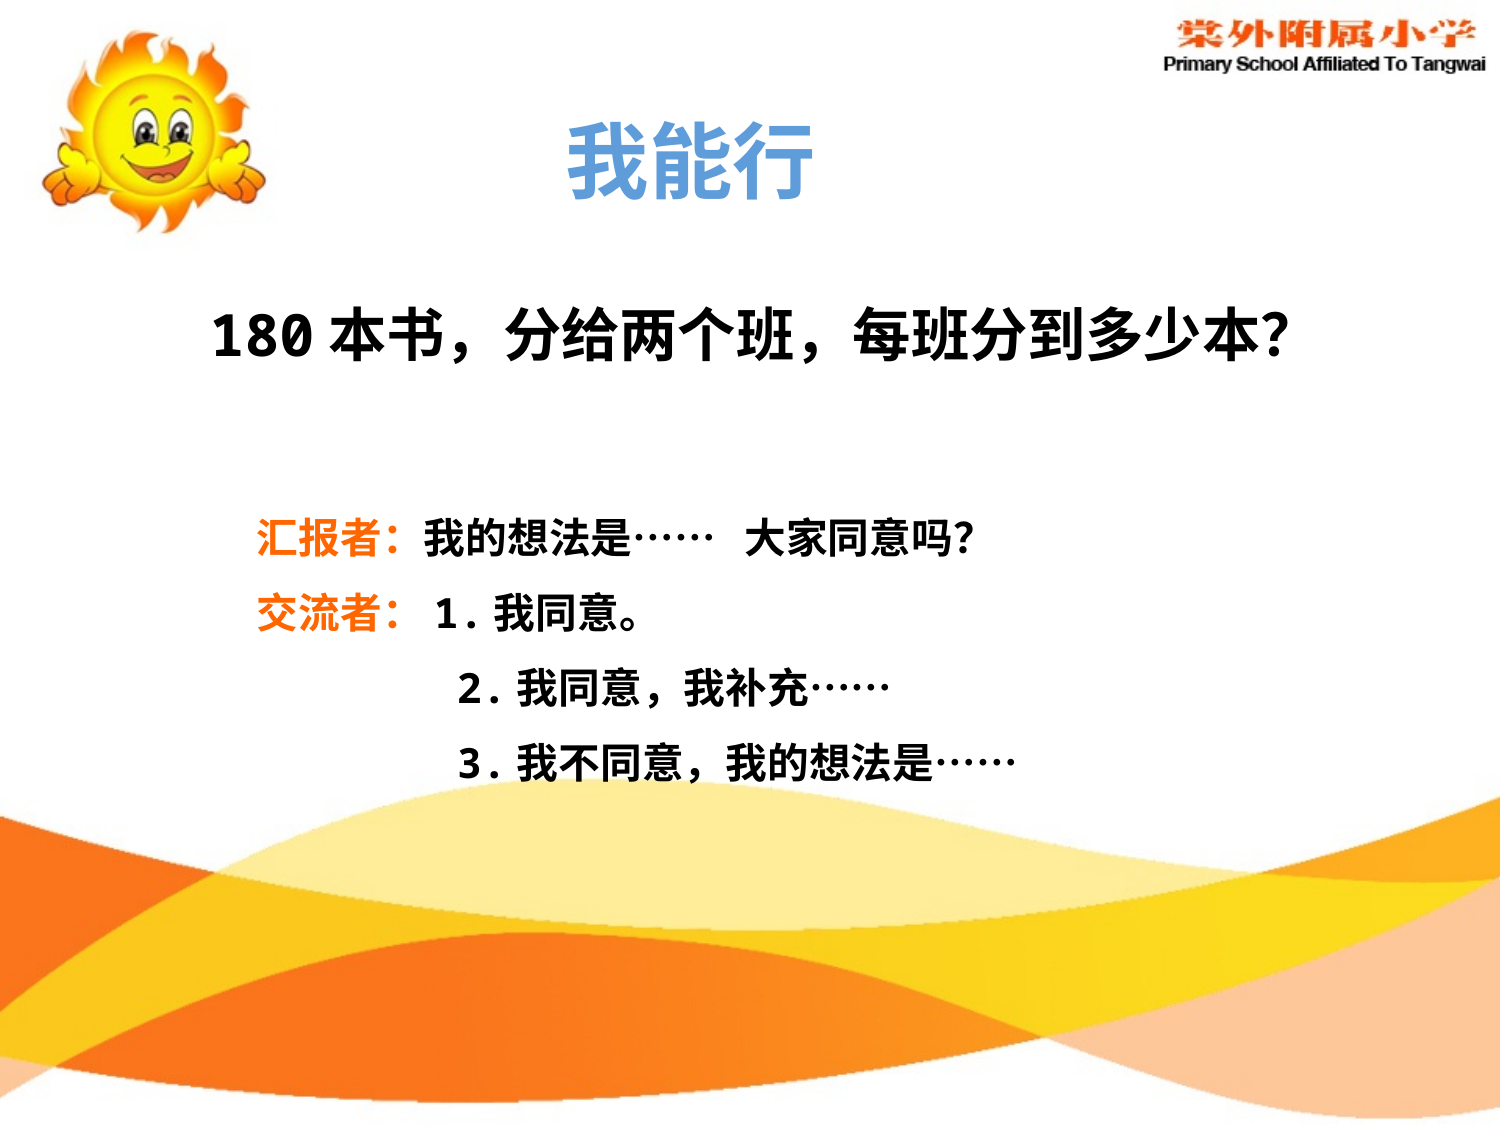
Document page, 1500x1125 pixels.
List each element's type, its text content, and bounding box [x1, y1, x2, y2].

text_box 我能行 [490, 101, 892, 217]
text_box 汇报者：我的想法是…… 大家同意吗？ 交流者：1.我同意。 2.我同意，我补充…… 3.我不同意，我的想法是…… [242, 479, 1500, 795]
text_box 180本书，分给两个班，每班分到多少本？ [194, 255, 1403, 375]
picture [0, 0, 1500, 1125]
